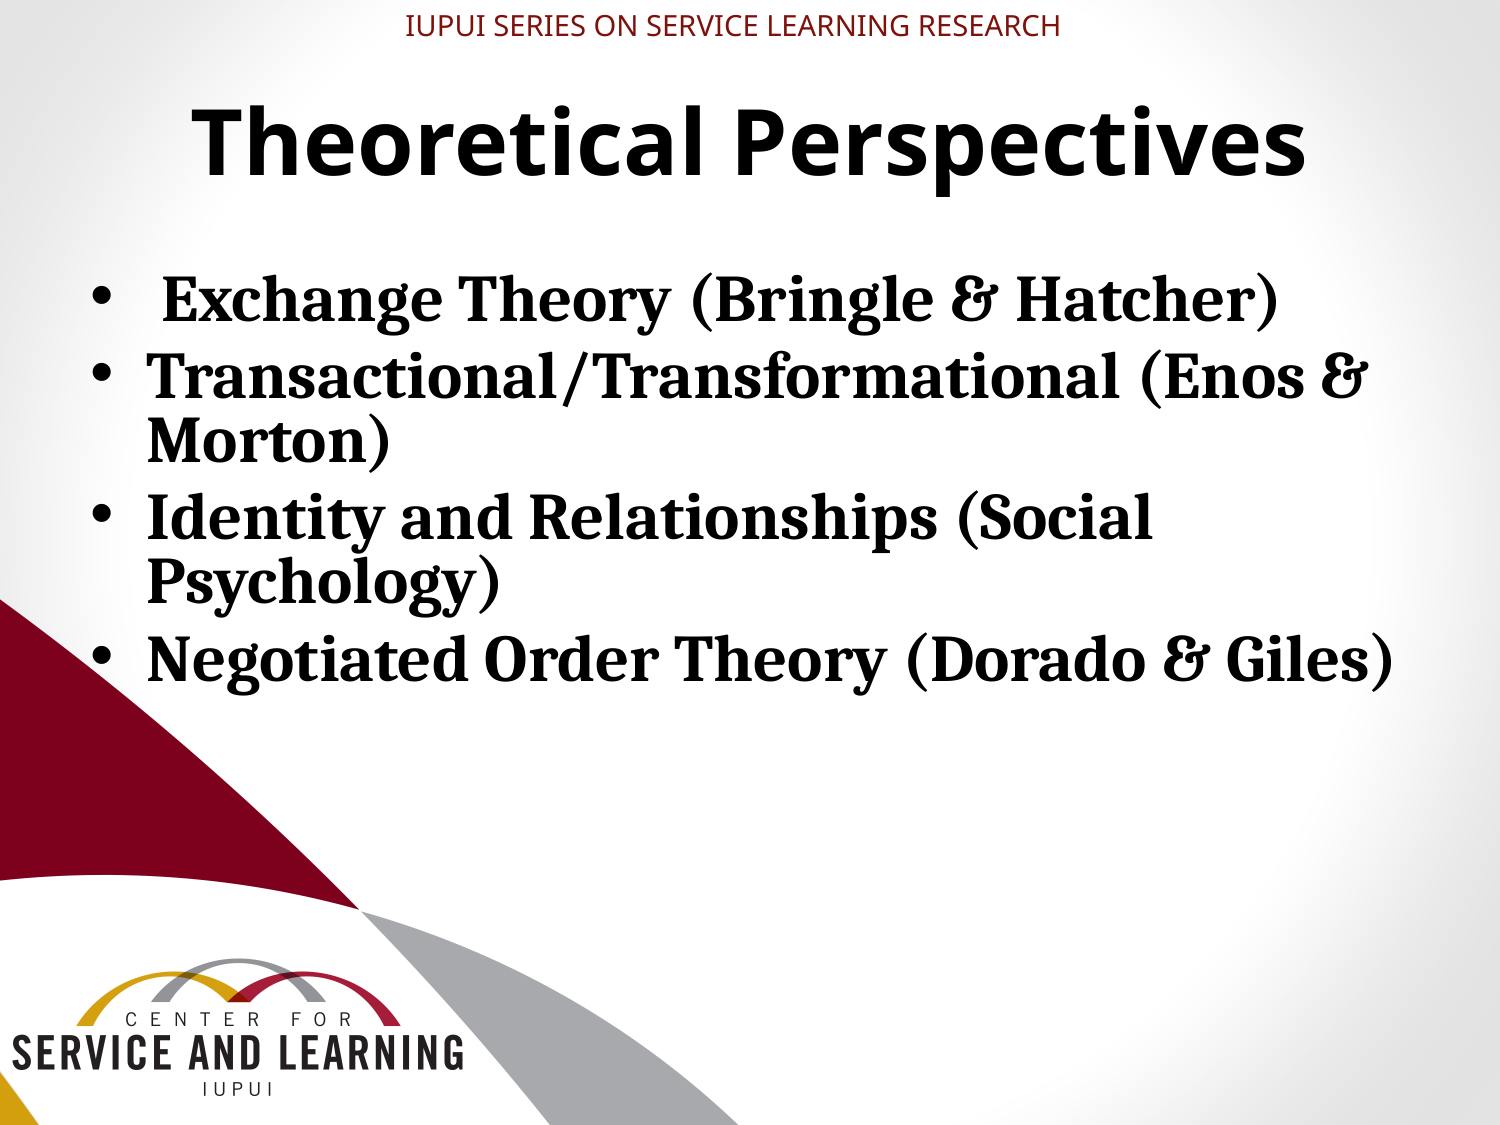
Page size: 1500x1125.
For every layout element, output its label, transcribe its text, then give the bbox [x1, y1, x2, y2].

title Theoretical Perspectives [75, 45, 1425, 233]
picture [0, 0, 1500, 1125]
text_box IUPUI SERIES ON SERVICE LEARNING RESEARCH [381, 0, 1087, 50]
list Exchange Theory (Bringle & Hatcher) Transactional/Transformational (Enos & Morton) Identity and Relationships (Social Psychology) Negotiated Order Theory (Dorado & Giles) [75, 262, 1425, 747]
